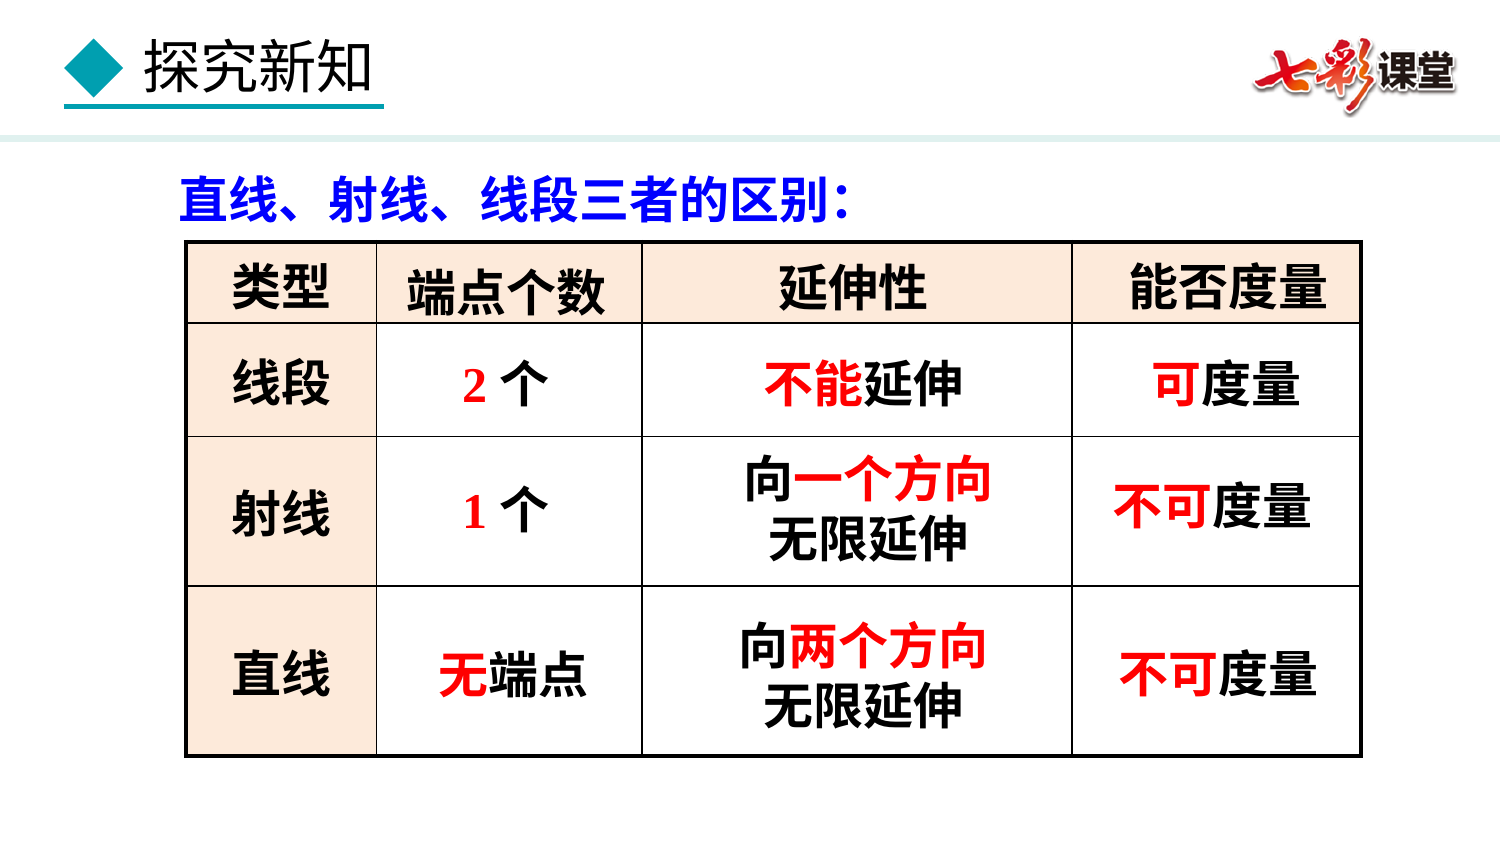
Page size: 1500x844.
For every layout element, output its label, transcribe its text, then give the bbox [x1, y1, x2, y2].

table_cell [643, 587, 1071, 754]
table_cell [1073, 710, 1359, 754]
table_header [1073, 244, 1359, 322]
table_cell [377, 437, 641, 585]
text_box 延伸性 [742, 248, 965, 324]
text_box 不可度量 [1068, 634, 1369, 710]
table_cell [1073, 587, 1359, 634]
table_cell [377, 329, 641, 436]
table_header [377, 244, 641, 253]
text_box 2个 [426, 344, 586, 420]
text_box 不能延伸 [732, 344, 995, 420]
table_cell 射线 [188, 437, 376, 585]
text_box 能否度量 [1112, 247, 1344, 323]
table_cell 直线 [188, 587, 376, 754]
text_box 不可度量 [1081, 466, 1344, 542]
table_header 类型 [188, 244, 376, 322]
text_box 无端点 [382, 635, 645, 711]
text_box 端点个数 [359, 253, 653, 329]
text_box 可度量 [1118, 344, 1335, 420]
text_box 直线、射线、线段三者的区别： [163, 160, 1074, 236]
table_cell [1073, 437, 1359, 585]
table_cell [377, 587, 641, 754]
text_box 1个 [445, 470, 567, 546]
table_cell [643, 324, 1071, 436]
text_box 向一个方向 无限延伸 [680, 440, 1057, 576]
table_cell 线段 [188, 324, 376, 436]
table_header [643, 244, 1071, 322]
text_box 向两个方向 无限延伸 [680, 606, 1047, 742]
table_cell [643, 437, 1071, 585]
table_cell [1073, 324, 1359, 436]
picture [1249, 32, 1461, 118]
